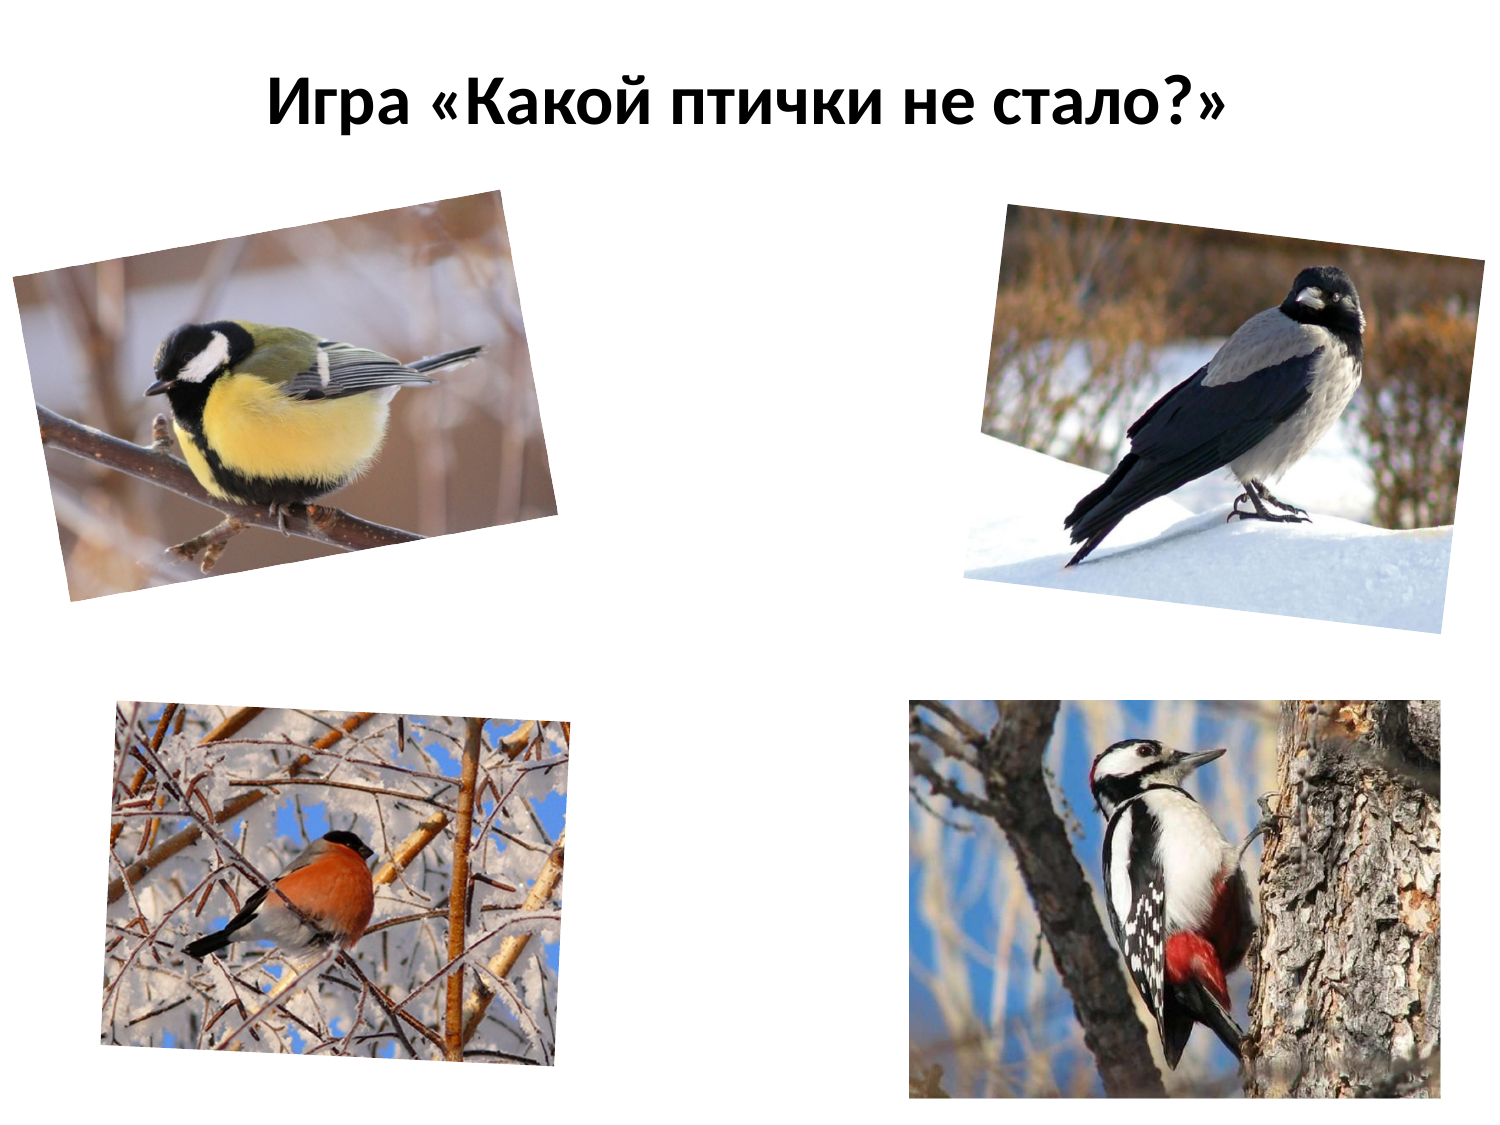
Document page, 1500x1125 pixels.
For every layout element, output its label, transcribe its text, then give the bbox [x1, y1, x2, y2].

picture [963, 204, 1485, 635]
title Игра «Какой птички не стало?» [75, 45, 1425, 233]
picture [909, 700, 1441, 1099]
picture [13, 190, 557, 602]
picture [100, 700, 571, 1067]
